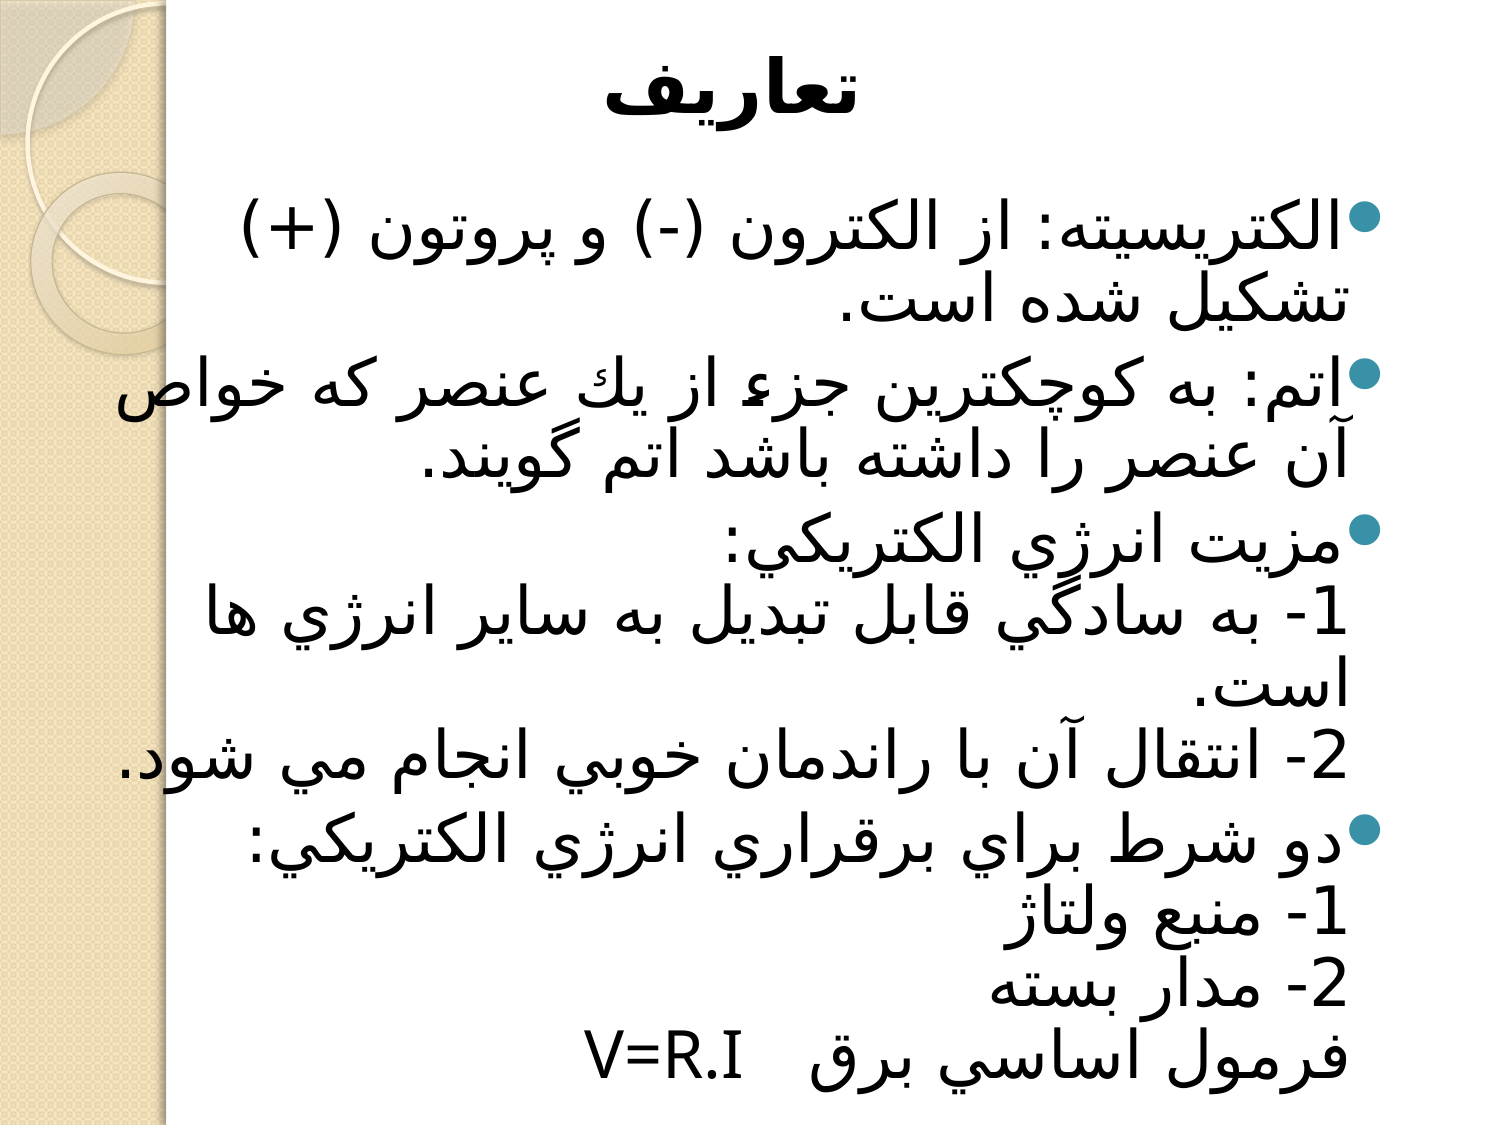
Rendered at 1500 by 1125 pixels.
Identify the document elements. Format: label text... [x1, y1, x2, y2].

list الكتريسيته: از الكترون (-) و پروتون (+) تشكيل شده است. اتم: به كوچكترين جزء از يك عنصر كه خواص آن عنصر را داشته باشد اتم گويند. مزيت انرژي الكتريكي: 1- به سادگي قابل تبديل به ساير انرژي ها است. 2- انتقال آن با راندمان خوبي انجام مي شود. دو شرط براي برقراري انرژي الكتريكي: 1- منبع ولتاژ 2- مدار بسته فرمول اساسي برق V=R.I [76, 184, 1427, 1071]
text_box تعاريف [76, 30, 1388, 136]
